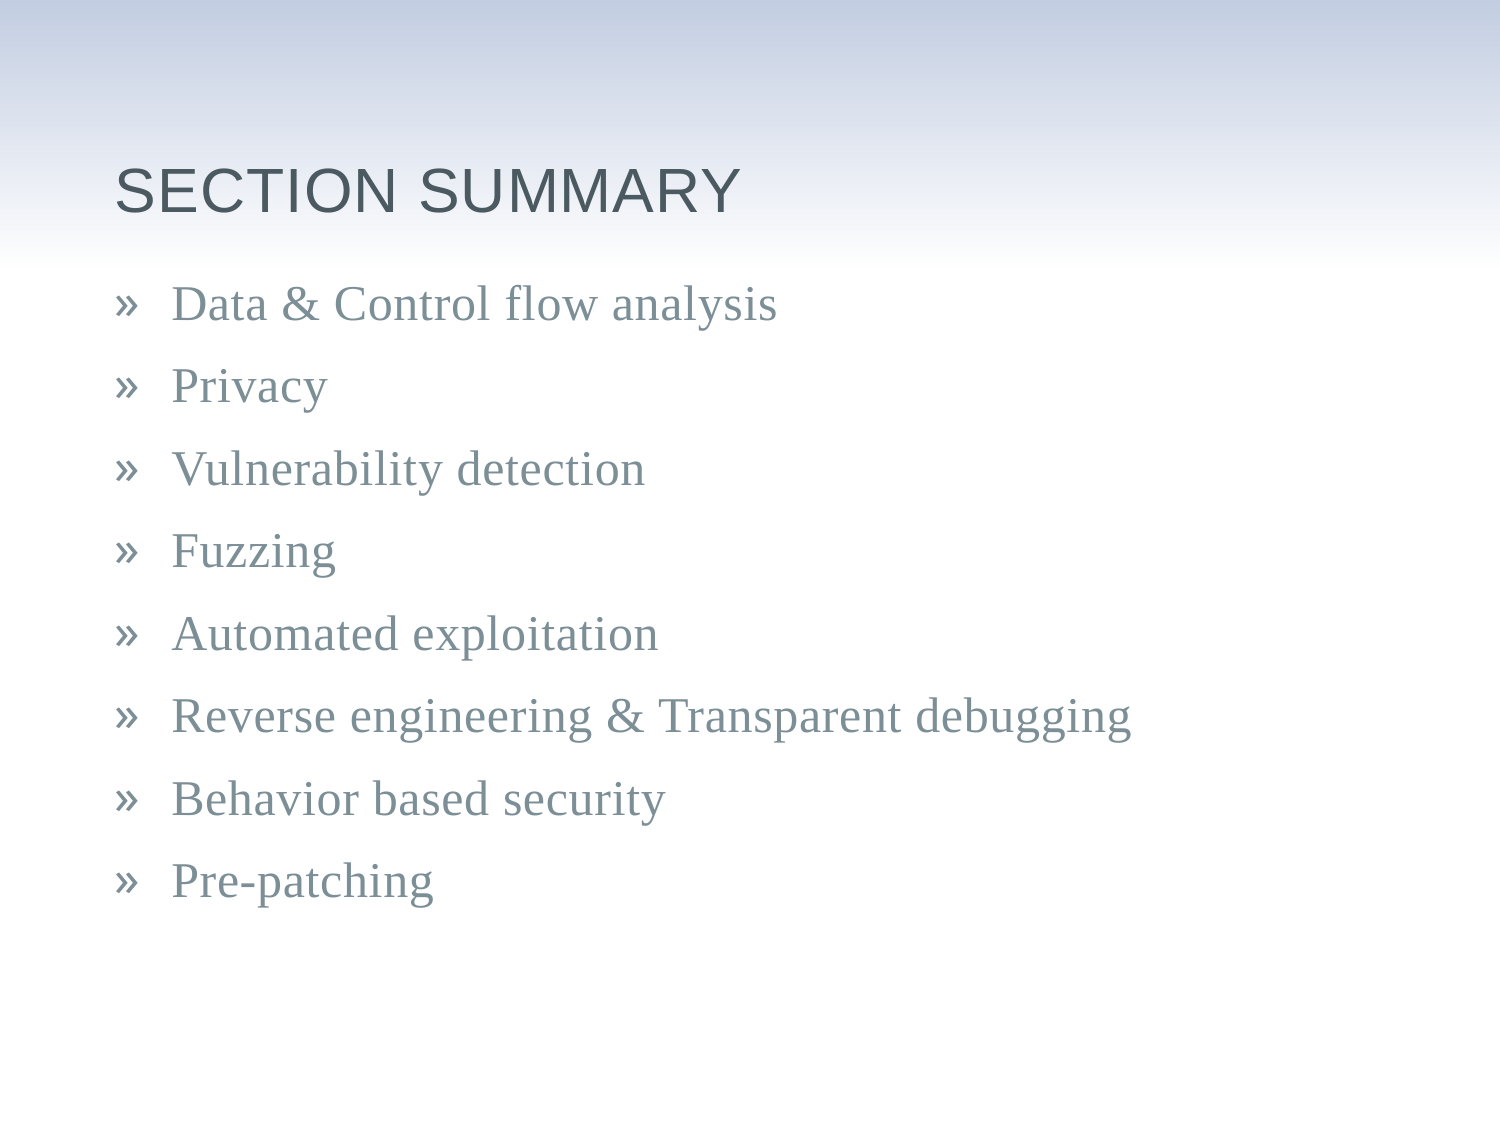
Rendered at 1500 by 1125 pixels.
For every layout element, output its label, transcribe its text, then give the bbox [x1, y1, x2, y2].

title Section Summary [99, 45, 1400, 233]
list Data & Control flow analysis Privacy Vulnerability detection Fuzzing Automated exploitation Reverse engineering & Transparent debugging Behavior based security Pre-patching [99, 262, 1400, 938]
